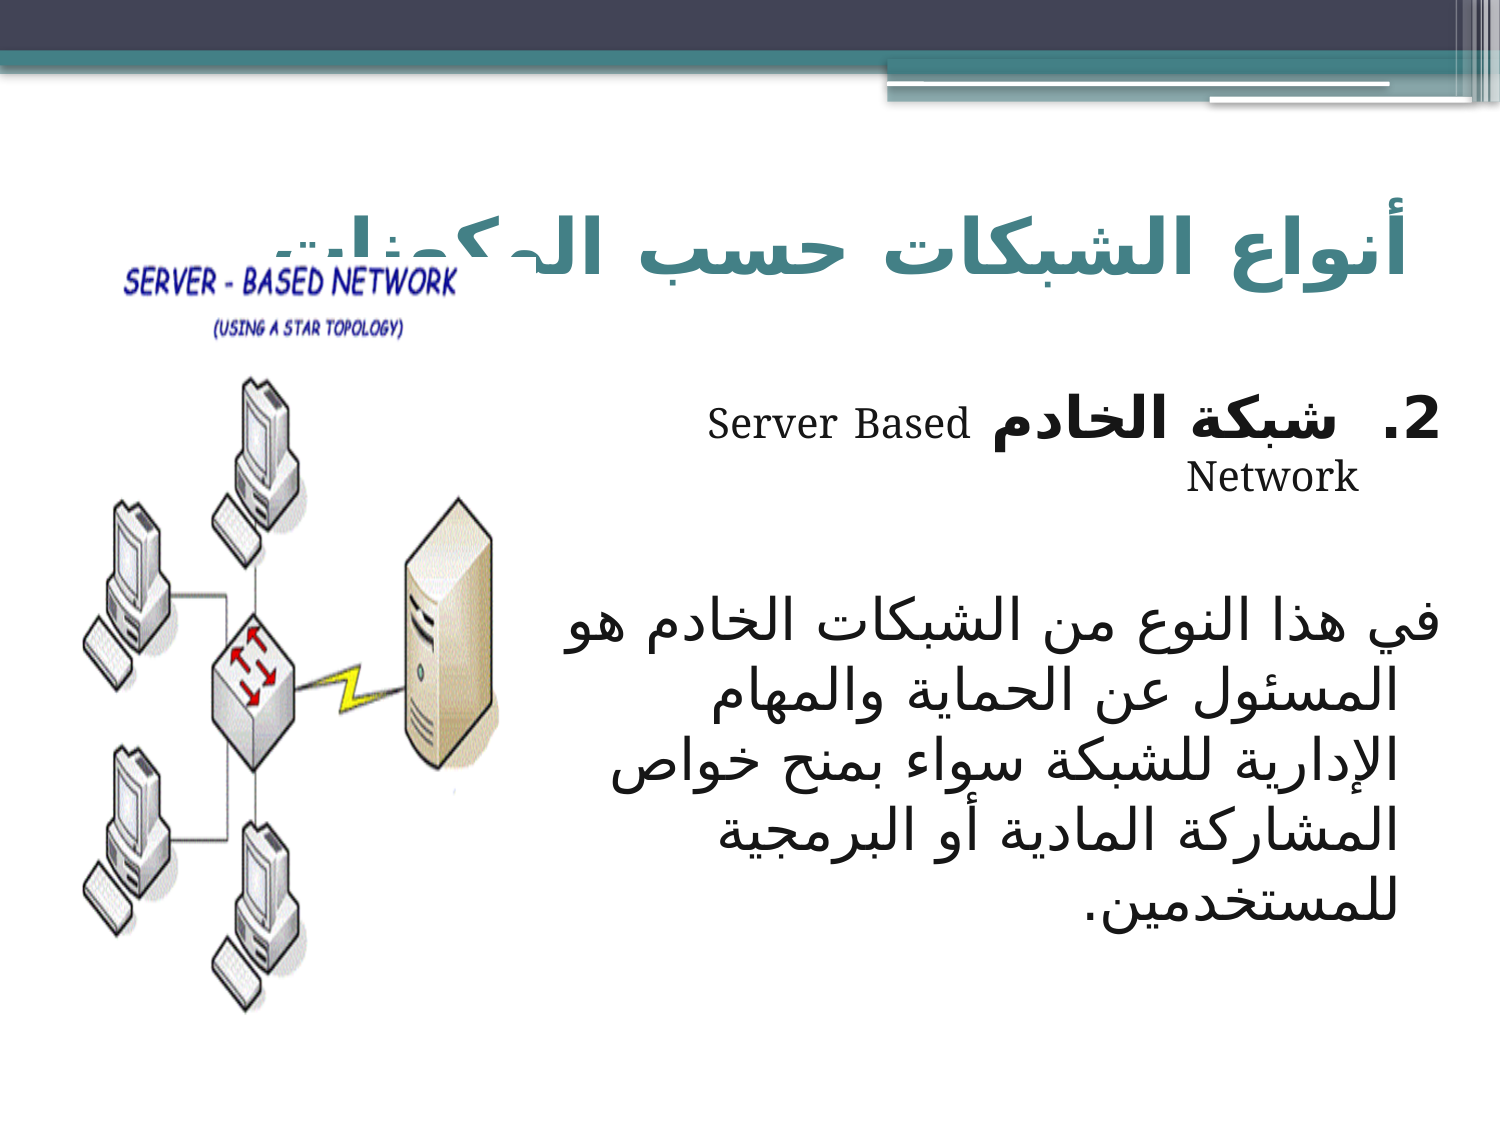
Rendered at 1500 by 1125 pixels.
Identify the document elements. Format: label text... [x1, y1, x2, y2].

picture [46, 257, 537, 1026]
list 2. شبكة الخادم Server Based Network في هذا النوع من الشبكات الخادم هو المسئول عن الحماية والمهام الإدارية للشبكة سواء بمنح خواص المشاركة المادية أو البرمجية للمستخدمين. [542, 372, 1477, 926]
title أنواع الشبكات حسب المكونات [75, 152, 1425, 328]
